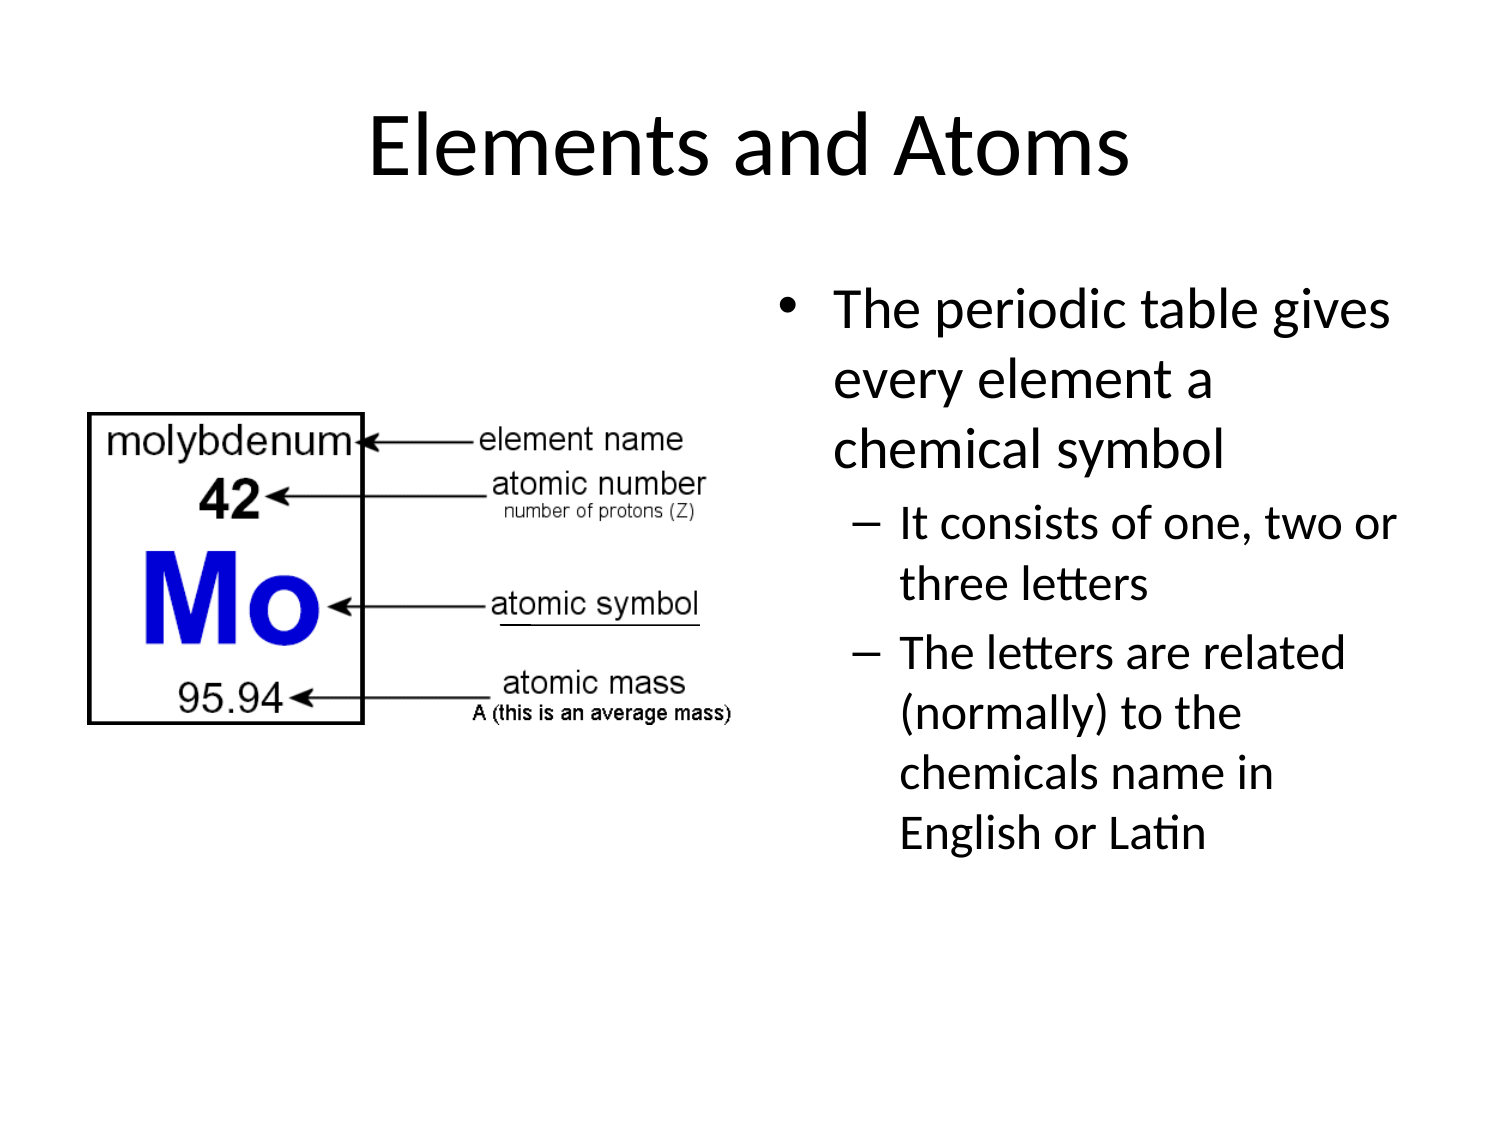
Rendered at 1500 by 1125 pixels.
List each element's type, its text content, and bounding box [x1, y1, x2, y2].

title Elements and Atoms [75, 45, 1425, 233]
list The periodic table gives every element a chemical symbol It consists of one, two or three letters The letters are related (normally) to the chemicals name in English or Latin [762, 262, 1425, 1005]
picture [87, 412, 807, 726]
